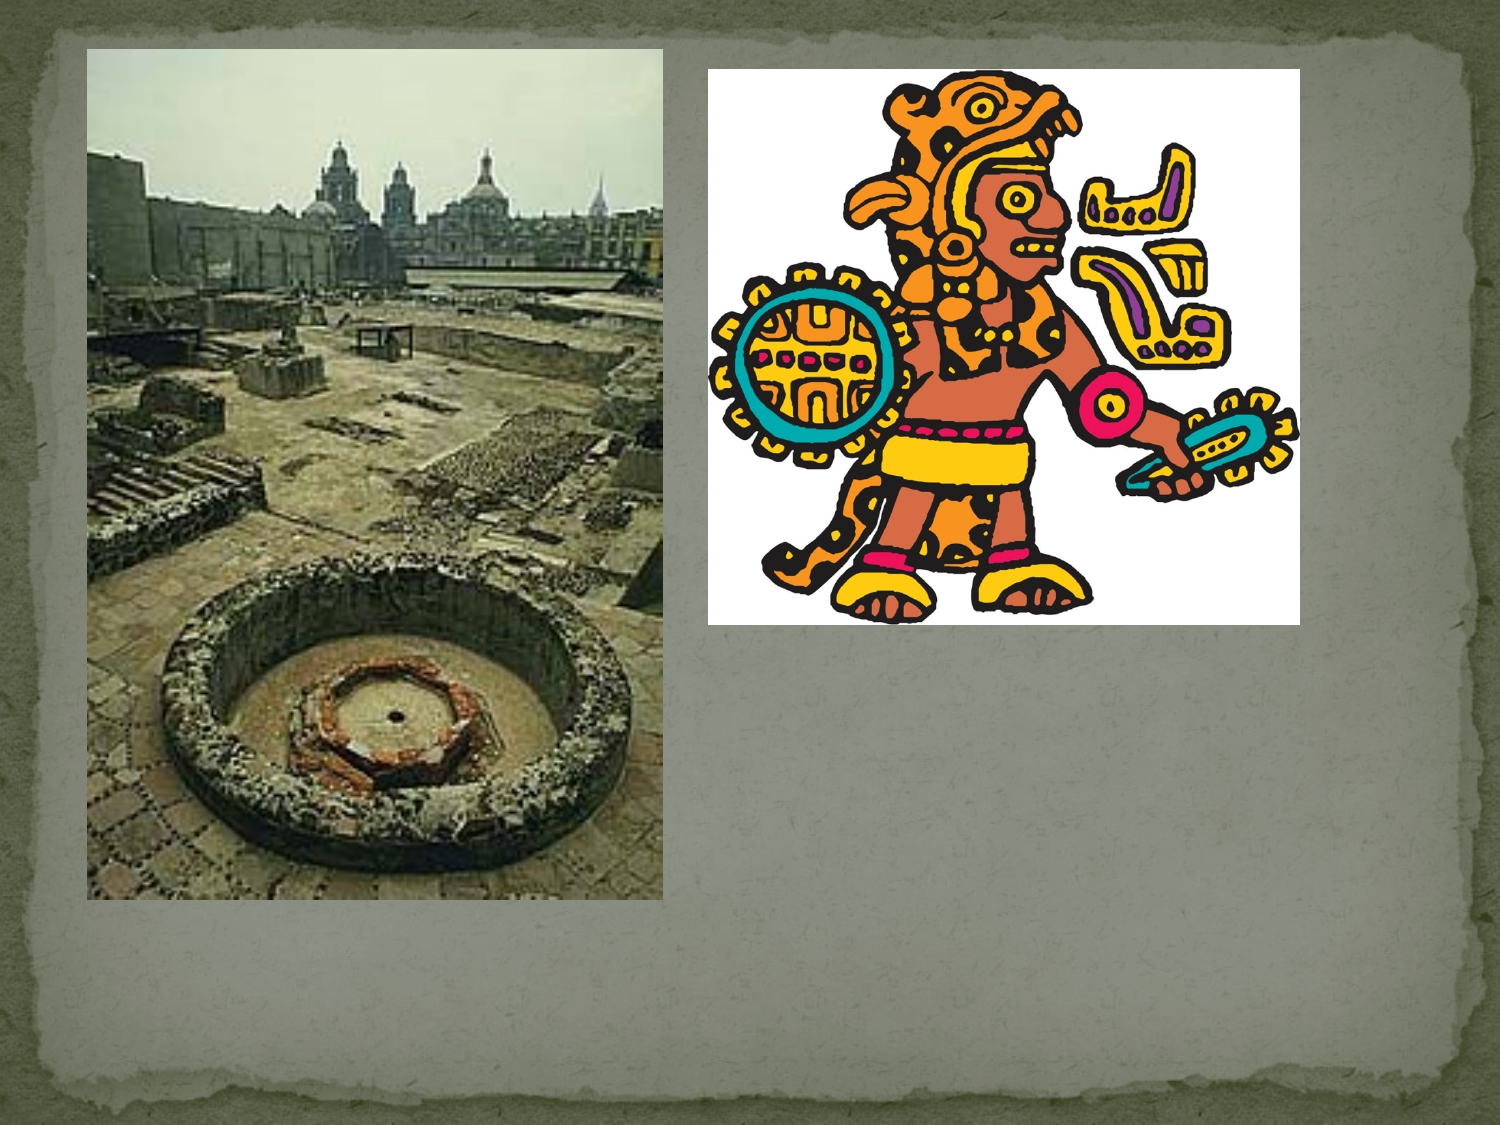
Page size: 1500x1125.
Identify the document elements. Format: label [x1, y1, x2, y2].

picture [708, 69, 1300, 625]
picture [87, 49, 663, 900]
